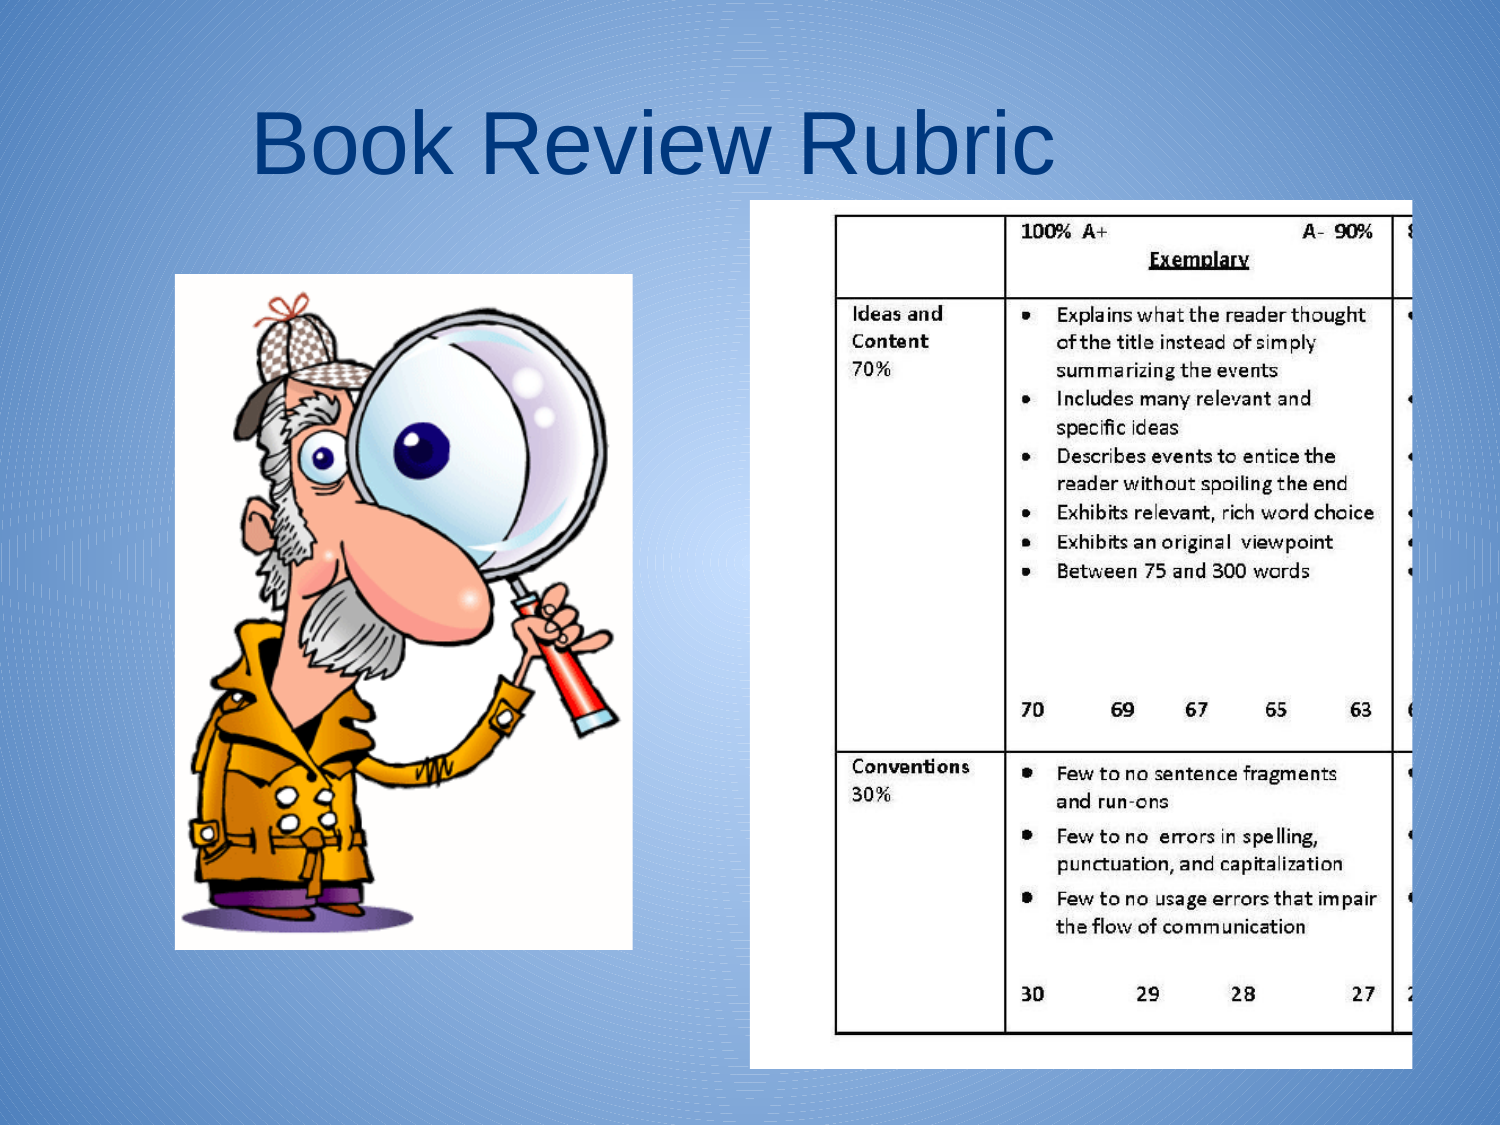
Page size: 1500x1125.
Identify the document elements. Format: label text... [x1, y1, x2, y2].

title Book Review Rubric [235, 37, 1466, 241]
text_box [174, 274, 633, 950]
text_box [749, 200, 1413, 1069]
